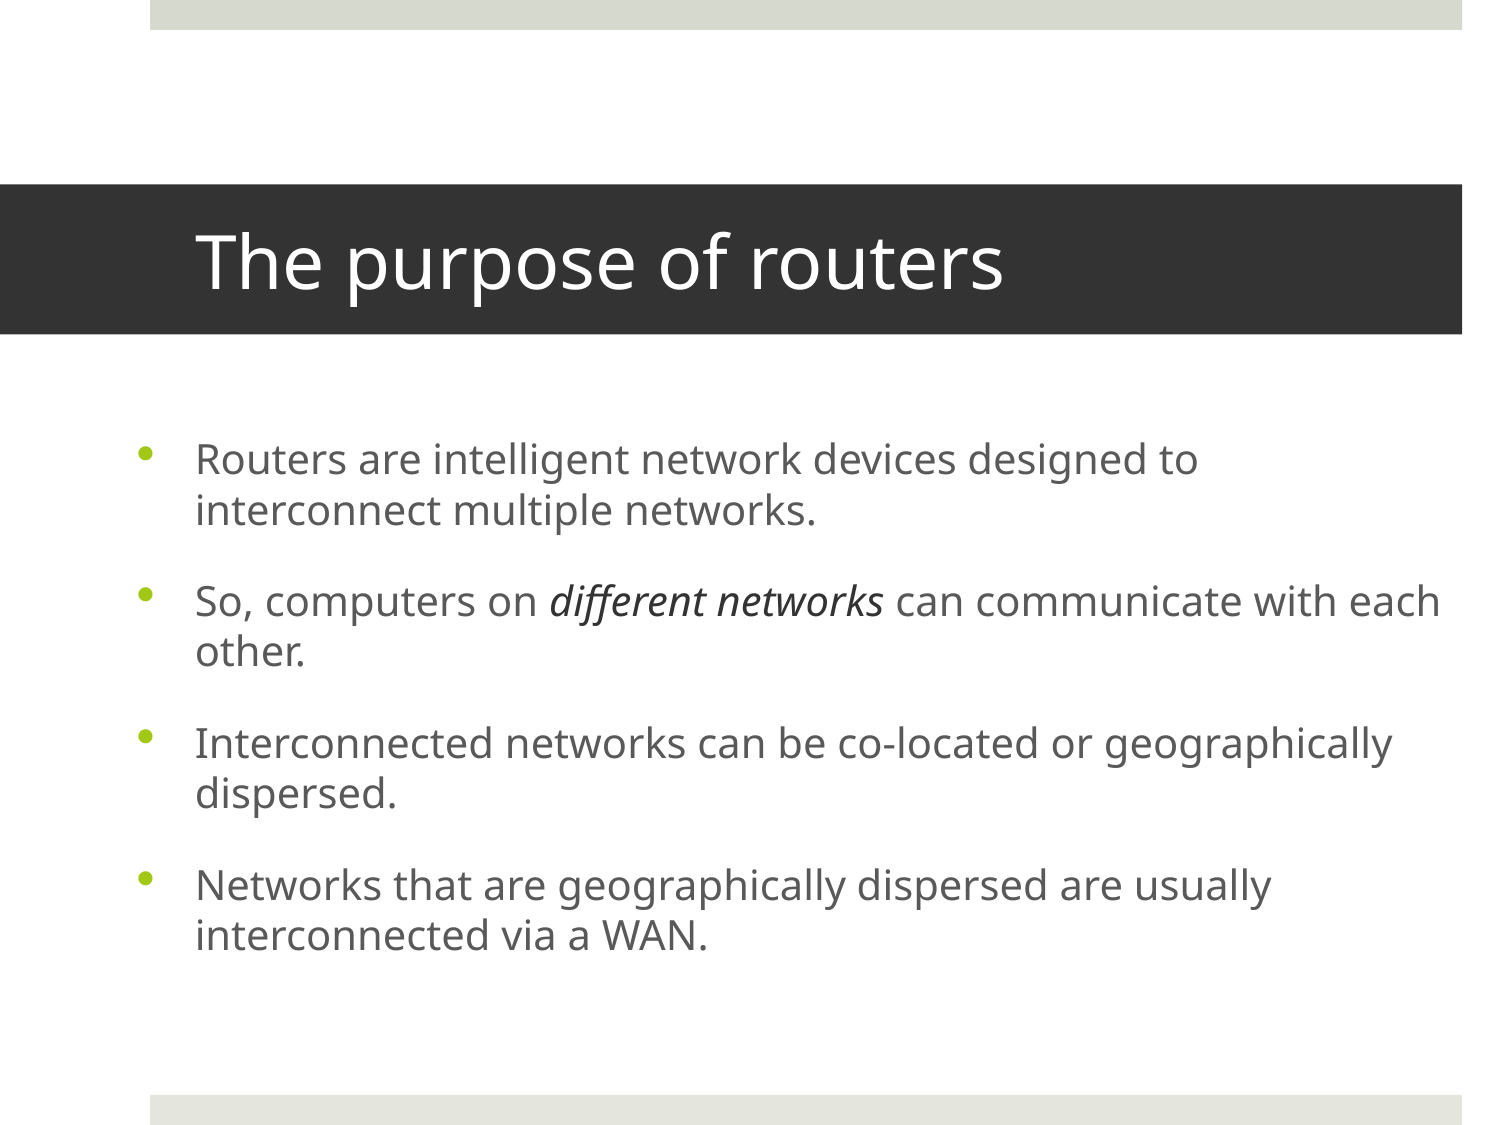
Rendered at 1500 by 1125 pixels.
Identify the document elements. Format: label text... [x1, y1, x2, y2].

title The purpose of routers [0, 184, 1463, 335]
list Routers are intelligent network devices designed to interconnect multiple networks. So, computers on different networks can communicate with each other. Interconnected networks can be co-located or geographically dispersed. Networks that are geographically dispersed are usually interconnected via a WAN. [123, 425, 1463, 1028]
